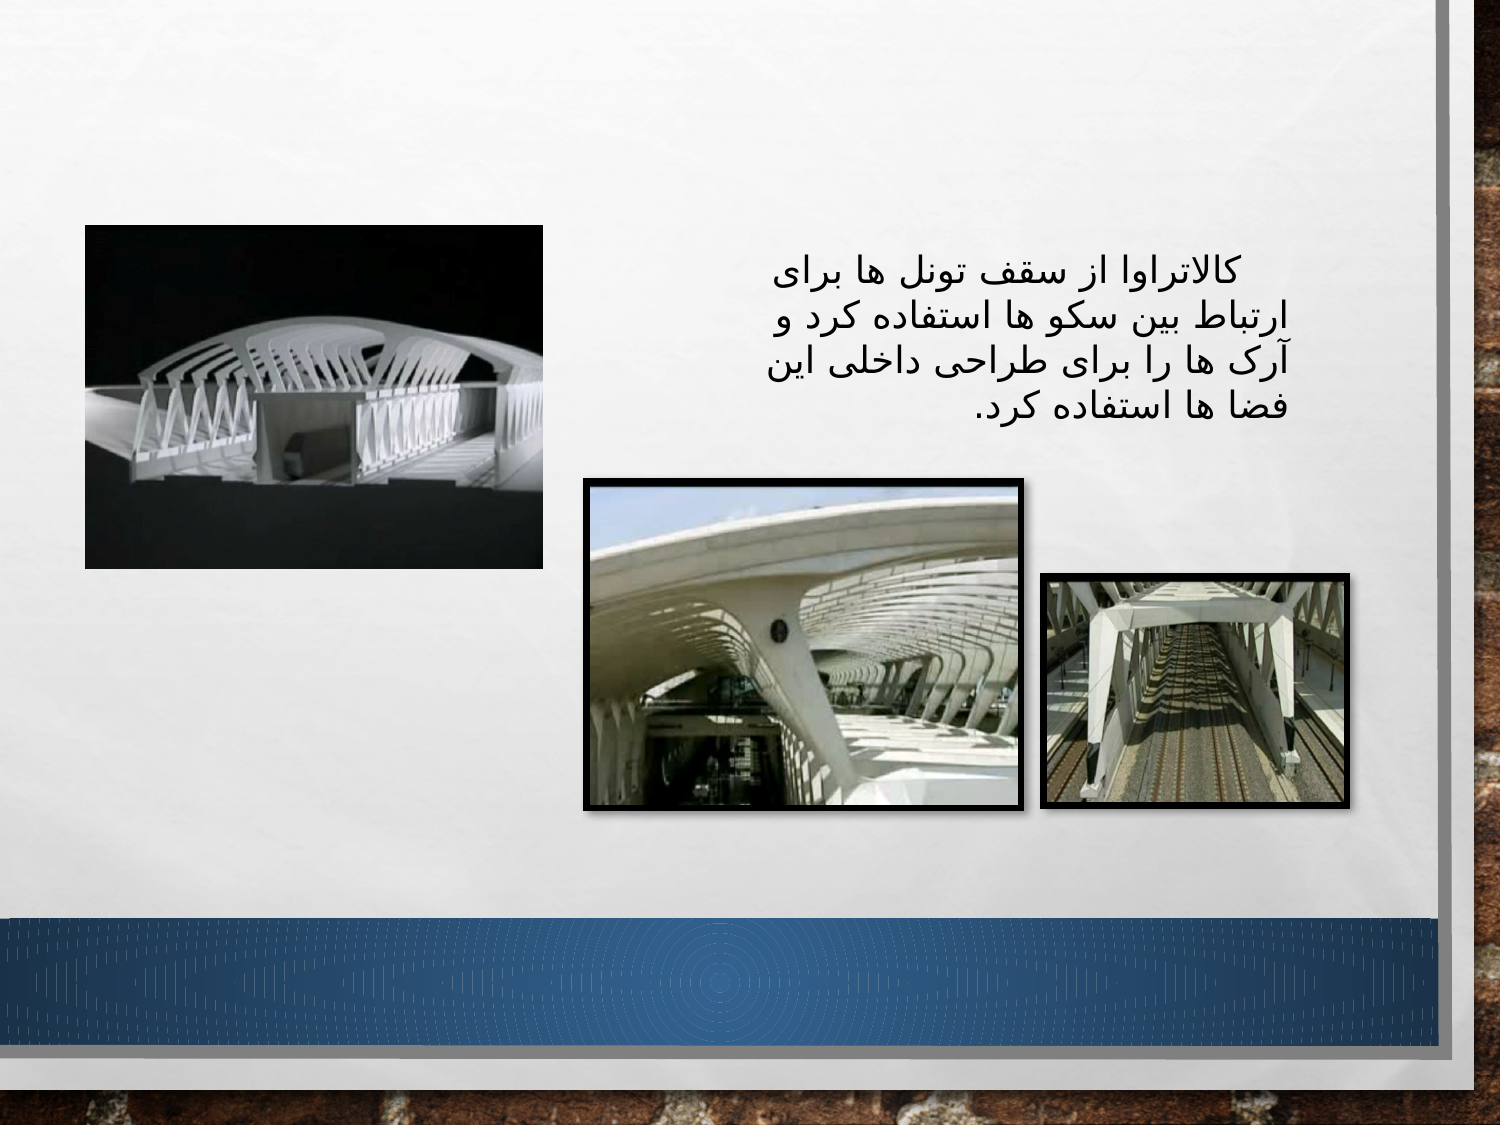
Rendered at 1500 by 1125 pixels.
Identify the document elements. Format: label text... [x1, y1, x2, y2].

picture [0, 0, 1500, 1125]
picture [589, 483, 1018, 806]
text_box کالاتراوا از سقف تونل ها برای ارتباط بین سکو ها استفاده کرد و آرک ها را برای طراحی داخلی این فضا ها استفاده کرد. [730, 238, 1305, 434]
picture [85, 225, 543, 569]
picture [1046, 579, 1344, 803]
